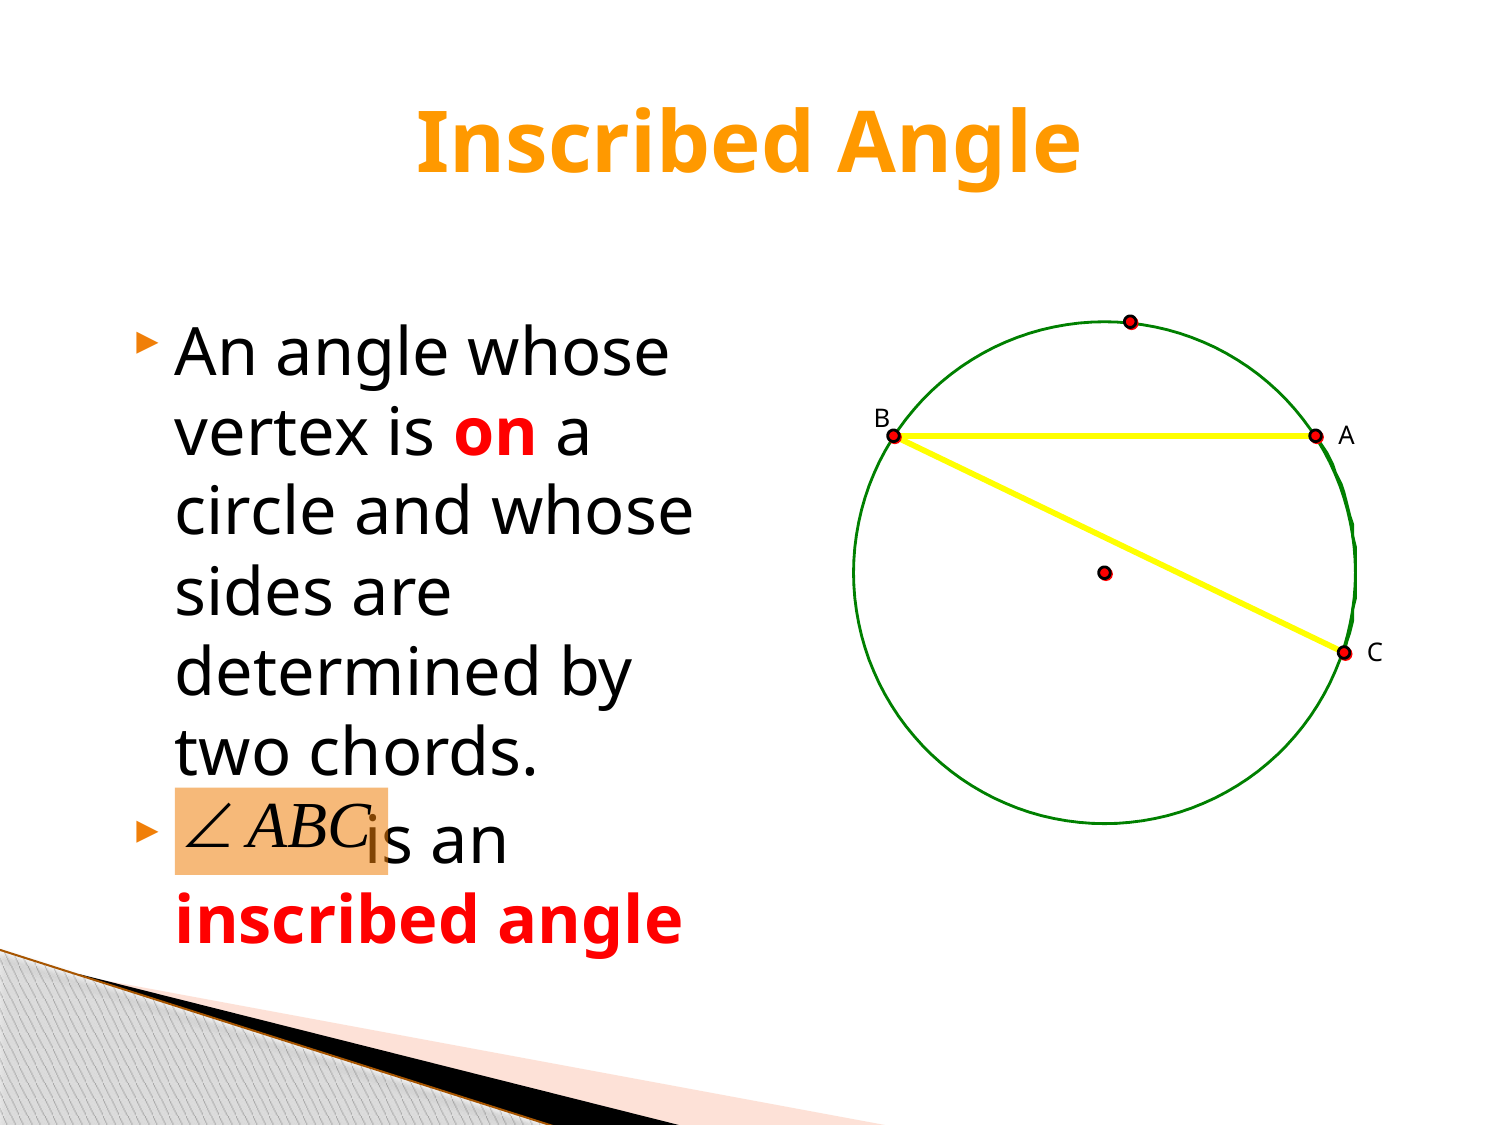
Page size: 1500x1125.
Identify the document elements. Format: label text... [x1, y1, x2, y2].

title Inscribed Angle [75, 45, 1425, 233]
list An angle whose vertex is on a circle and whose sides are determined by two chords. is an inscribed angle [99, 224, 763, 968]
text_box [174, 787, 389, 876]
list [824, 287, 1413, 856]
